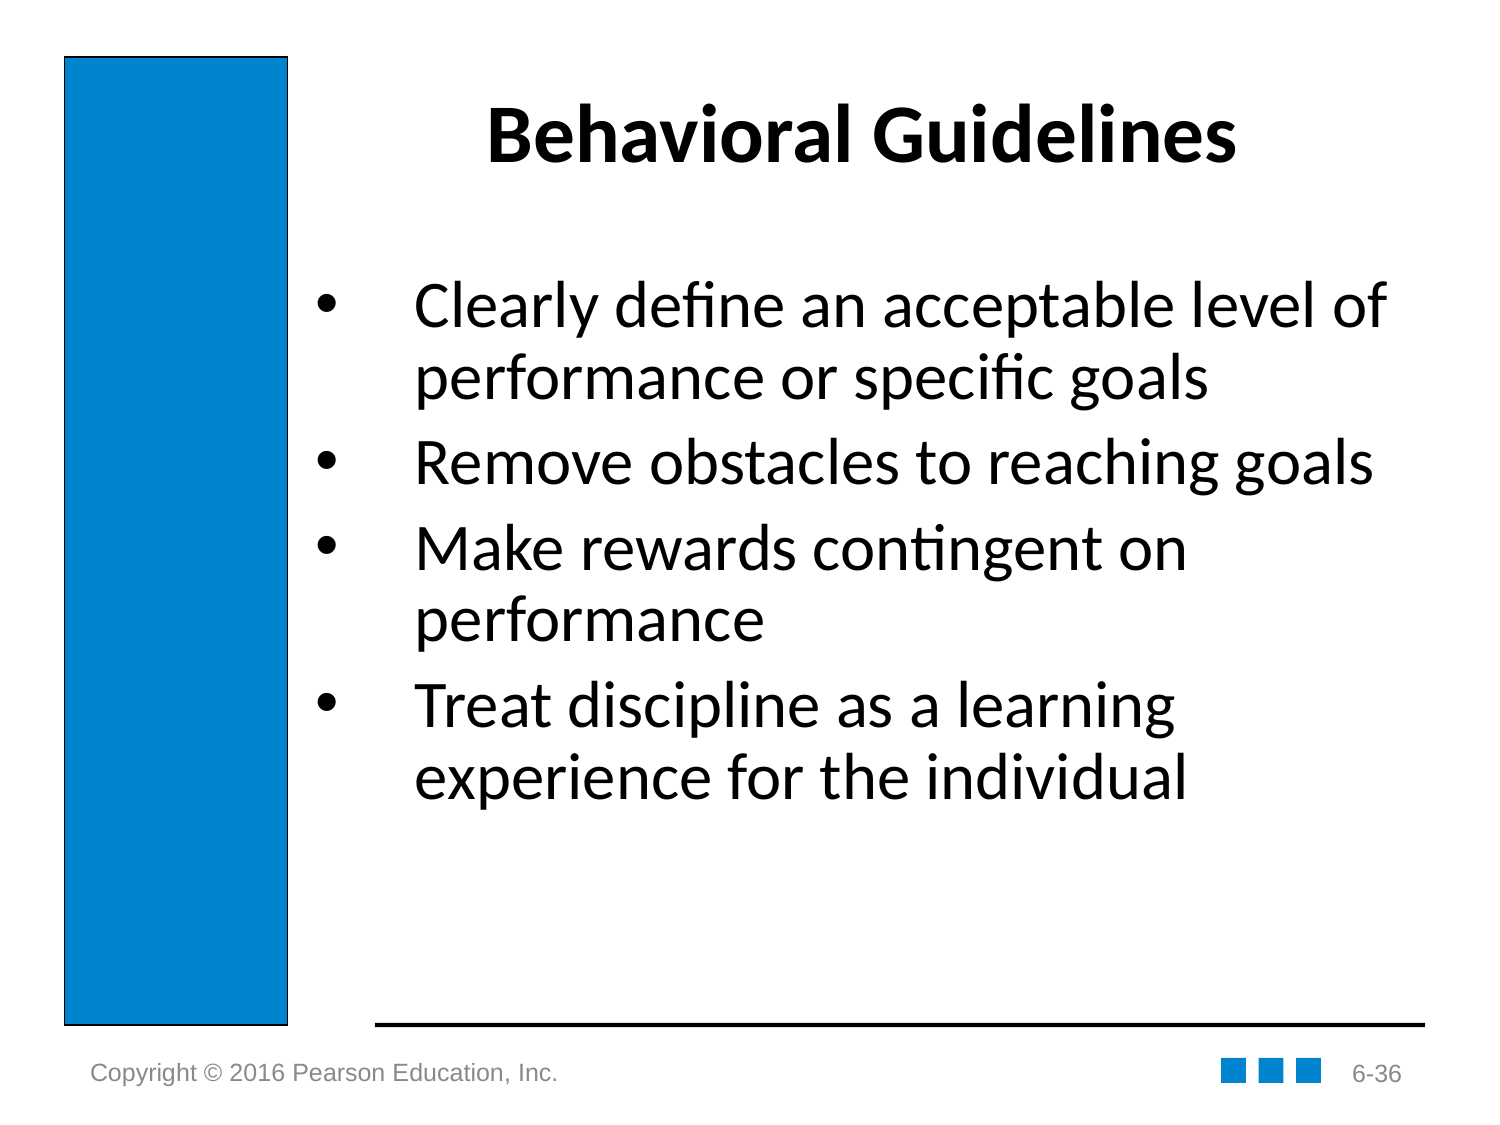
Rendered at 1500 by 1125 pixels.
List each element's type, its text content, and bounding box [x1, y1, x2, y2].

text_box [1221, 1057, 1246, 1083]
title Behavioral Guidelines [300, 50, 1425, 208]
text_box [1296, 1057, 1321, 1083]
text_box [1258, 1057, 1284, 1083]
list Clearly define an acceptable level of performance or specific goals Remove obstacles to reaching goals Make rewards contingent on performance Treat discipline as a learning experience for the individual [300, 262, 1425, 950]
text_box 6-36 [1333, 1050, 1421, 1095]
text_box [64, 56, 288, 1025]
text_box Copyright © 2016 Pearson Education, Inc. [75, 1055, 625, 1088]
